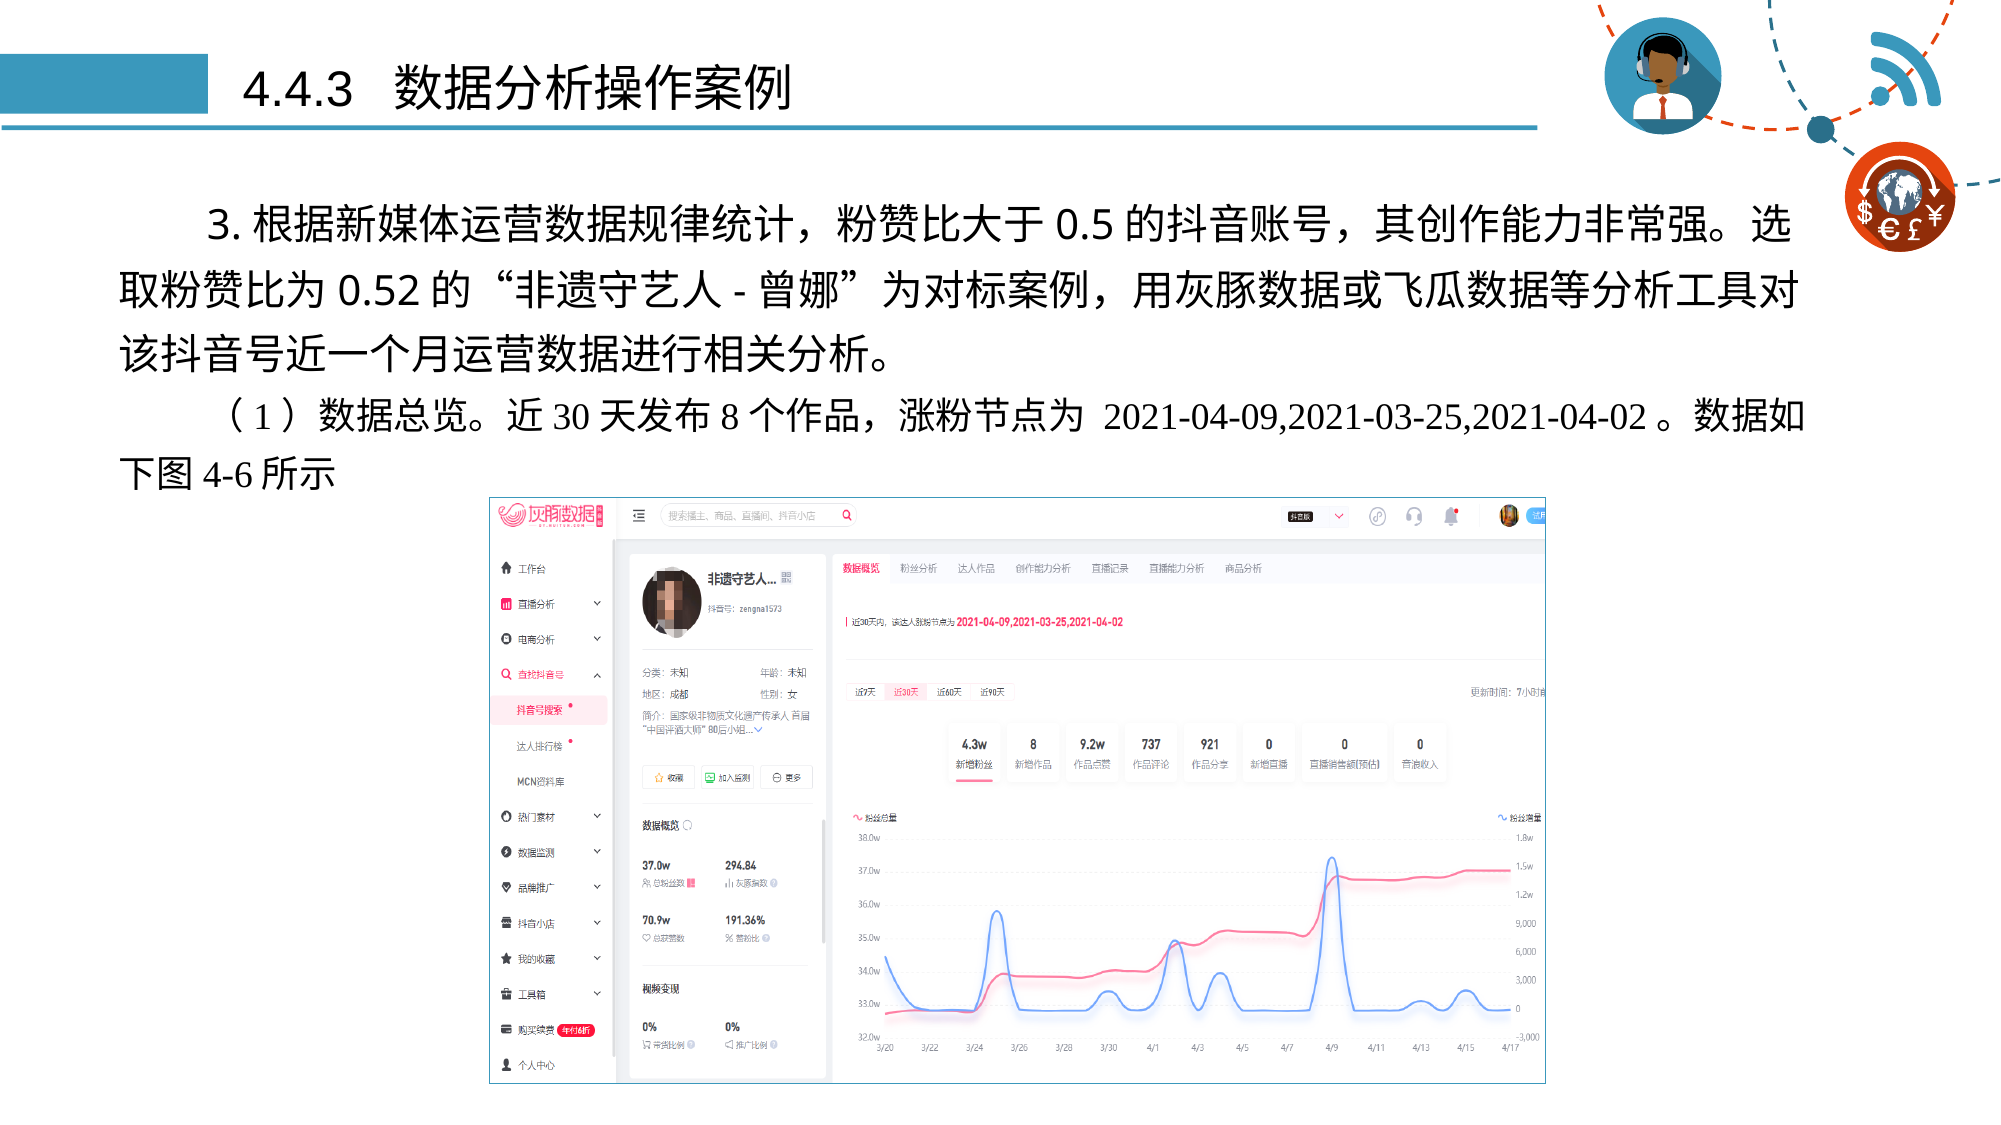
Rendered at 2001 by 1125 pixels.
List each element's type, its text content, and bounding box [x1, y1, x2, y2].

picture [489, 497, 1546, 1084]
list 3.根据新媒体运营数据规律统计，粉赞比大于0.5的抖音账号，其创作能力非常强。选取粉赞比为0.52的“非遗守艺人-曾娜”为对标案例，用灰豚数据或飞瓜数据等分析工具对该抖音号近一个月运营数据进行相关分析。 （1）数据总览。近30天发布8个作品，涨粉节点为 2021-04-09,2021-03-25,2021-04-02。数据如下图4-6所示 [98, 173, 1838, 736]
title 4.4.3 数据分析操作案例 [222, 55, 1863, 127]
